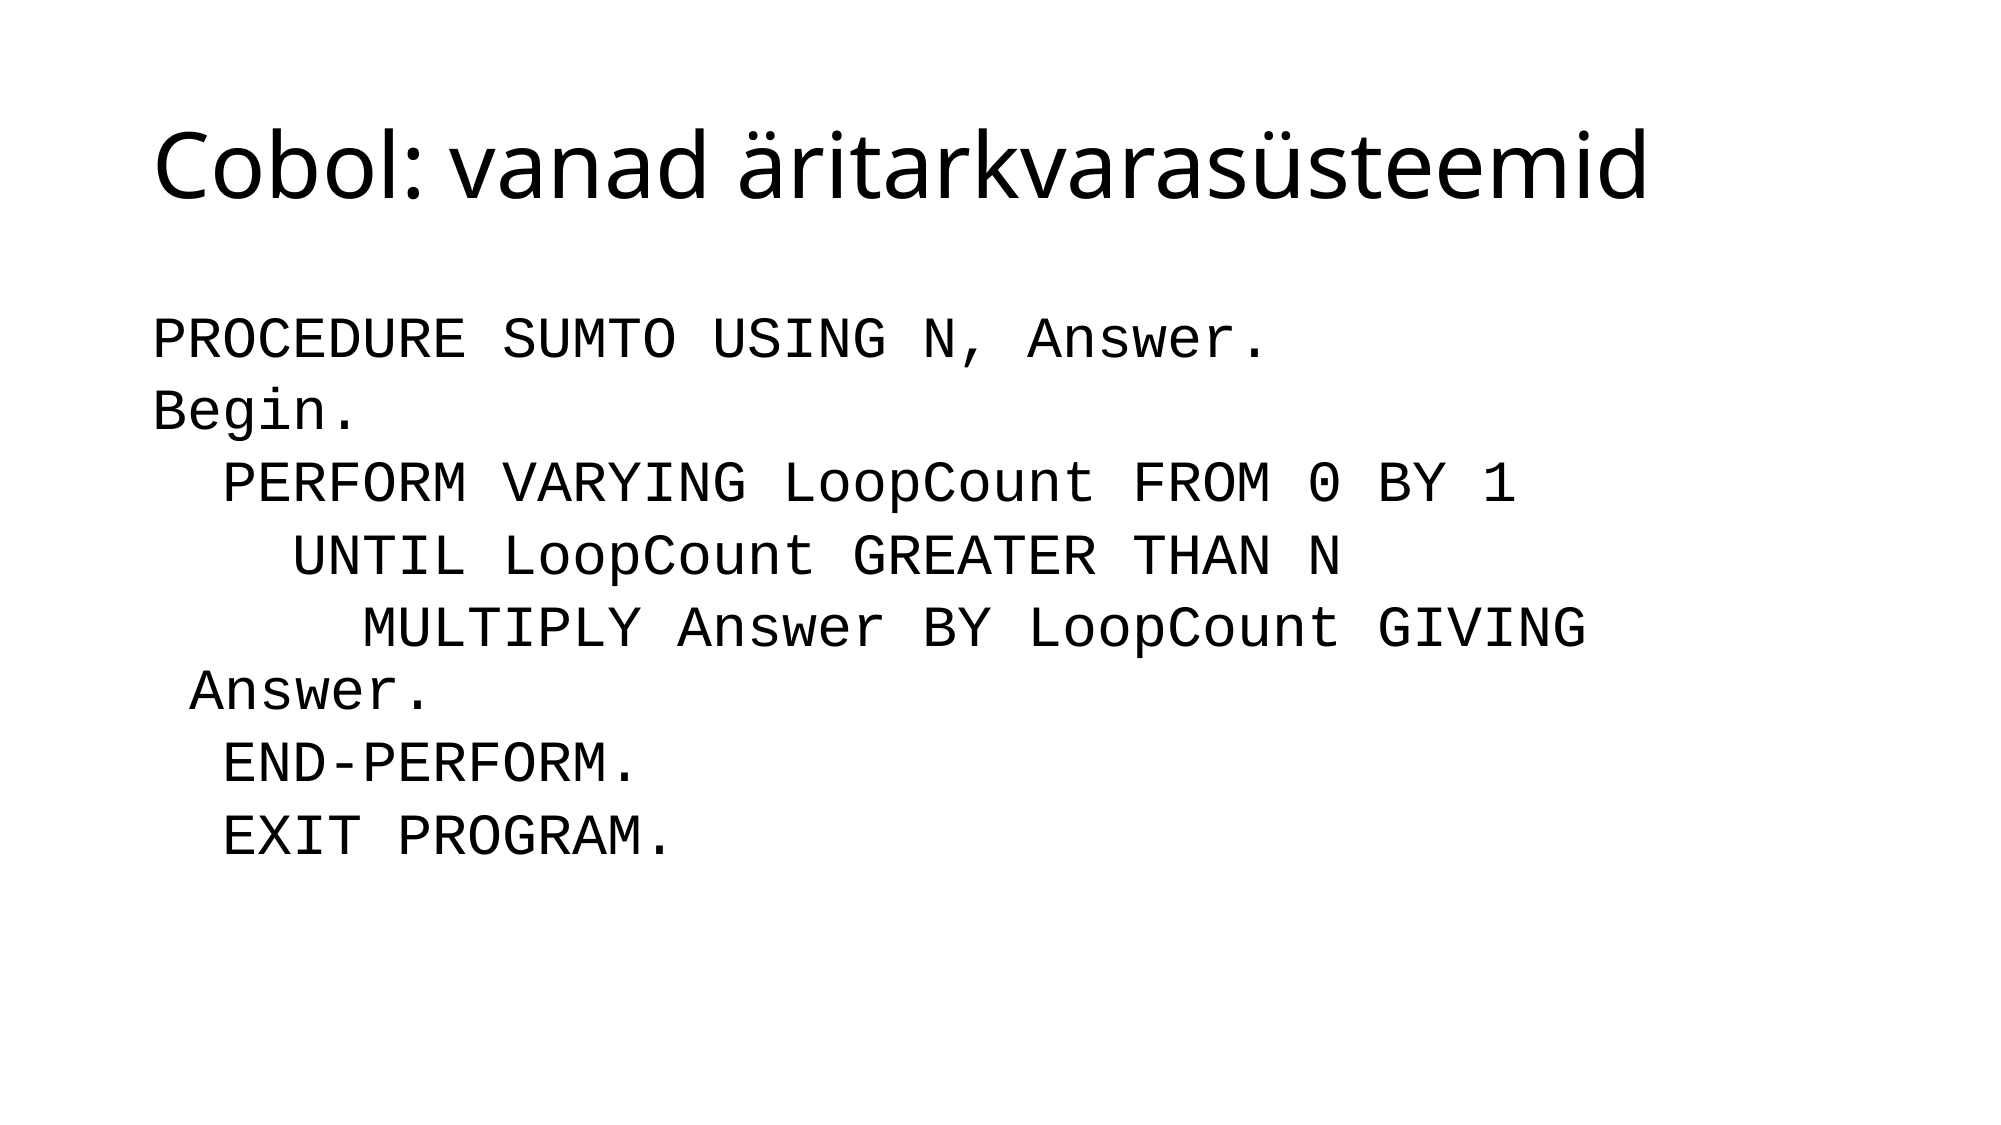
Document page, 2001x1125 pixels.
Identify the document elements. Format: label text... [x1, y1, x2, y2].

list PROCEDURE SUMTO USING N, Answer. Begin. PERFORM VARYING LoopCount FROM 0 BY 1 UNTIL LoopCount GREATER THAN N MULTIPLY Answer BY LoopCount GIVING Answer. END-PERFORM. EXIT PROGRAM. [137, 299, 1863, 1014]
title Cobol: vanad äritarkvarasüsteemid [137, 59, 1863, 278]
